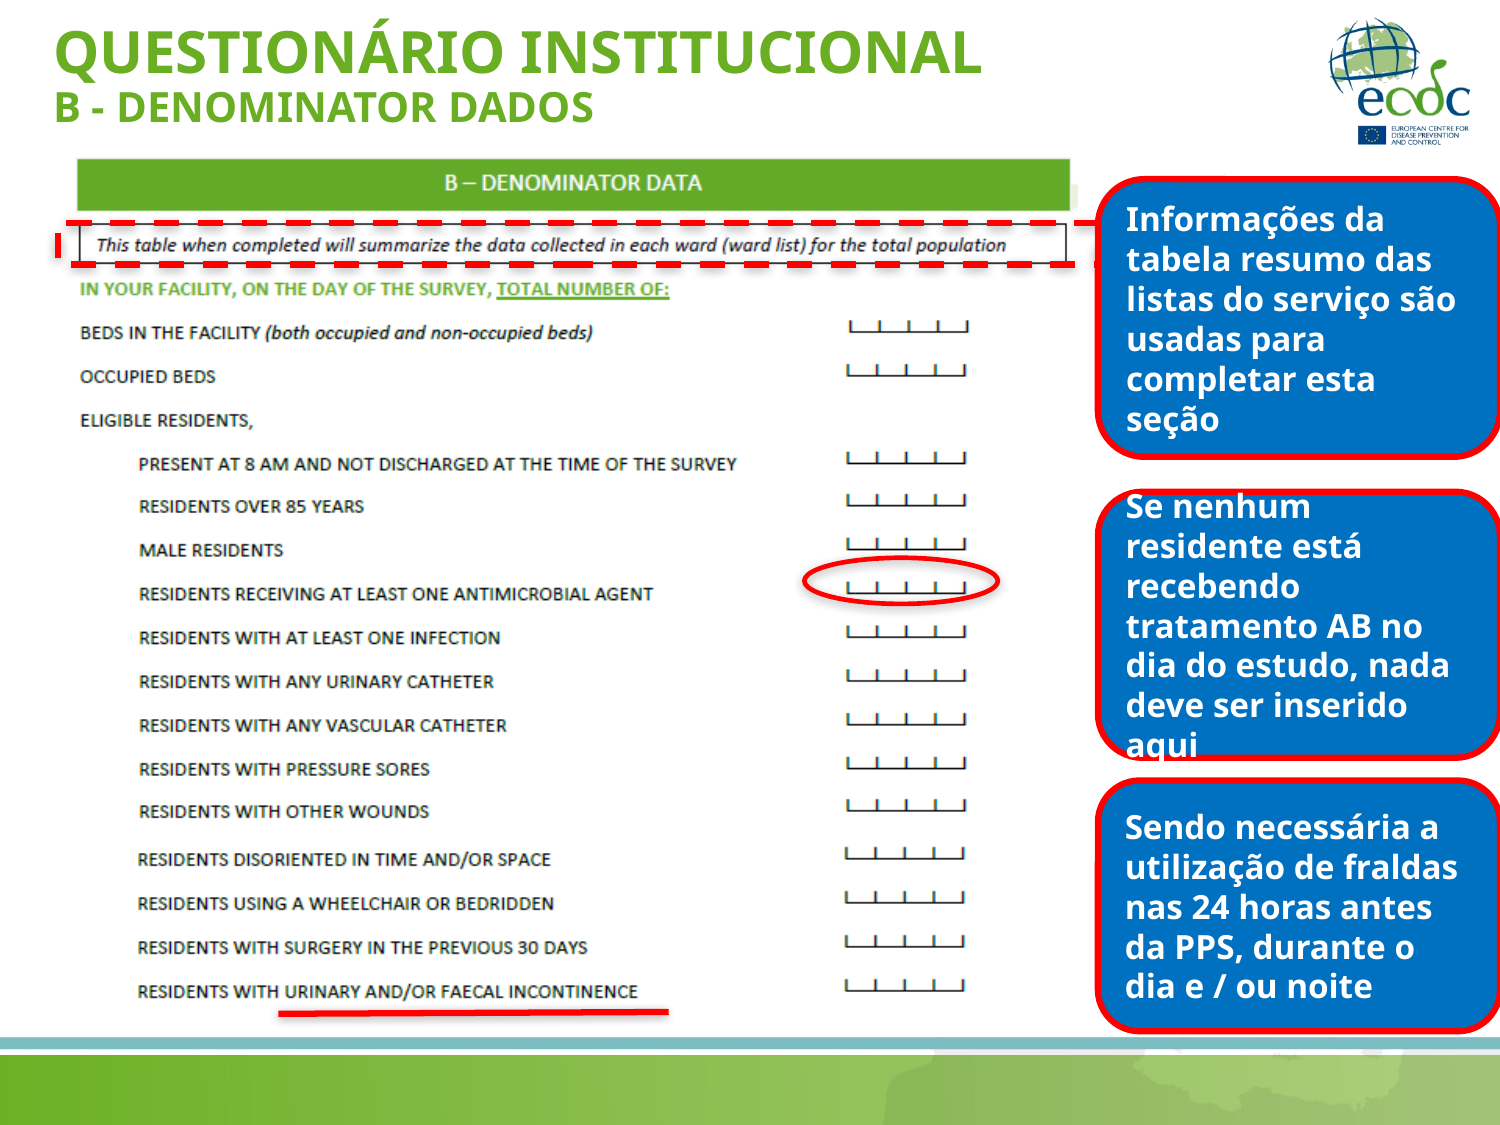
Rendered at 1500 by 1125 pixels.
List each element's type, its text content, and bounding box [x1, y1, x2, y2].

text_box [1084, 222, 1095, 265]
picture [72, 150, 1079, 826]
title QUESTIONÁRIO INSTITUCIONAL B - DENOMINATOR DADOS [53, 23, 1404, 159]
picture [0, 1037, 1500, 1125]
picture [1328, 17, 1473, 148]
text_box [58, 222, 67, 265]
picture [72, 830, 278, 1014]
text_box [804, 491, 1500, 759]
text_box Informações da tabela resumo das listas do serviço são usadas para completar esta seção [1095, 177, 1500, 459]
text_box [278, 780, 1500, 1032]
